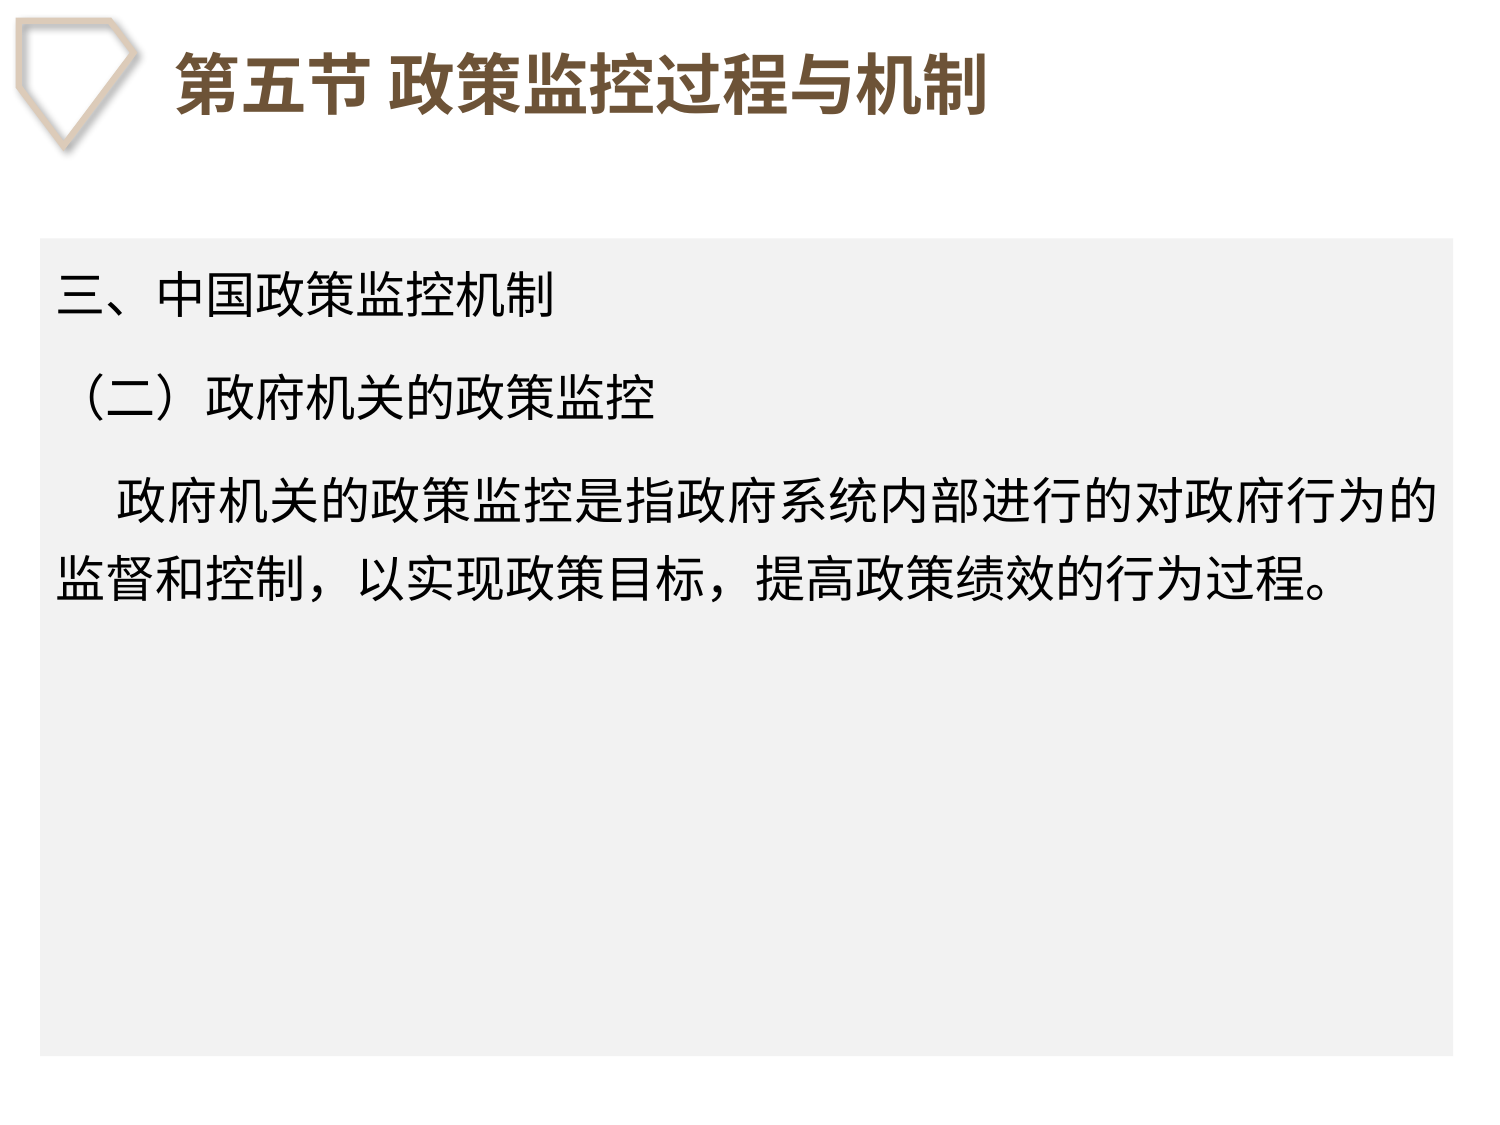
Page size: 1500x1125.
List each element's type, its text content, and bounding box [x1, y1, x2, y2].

list 三、中国政策监控机制 （二）政府机关的政策监控 政府机关的政策监控是指政府系统内部进行的对政府行为的监督和控制，以实现政策目标，提高政策绩效的行为过程。 [40, 238, 1454, 1057]
title 第五节 政策监控过程与机制 [158, 18, 1456, 159]
